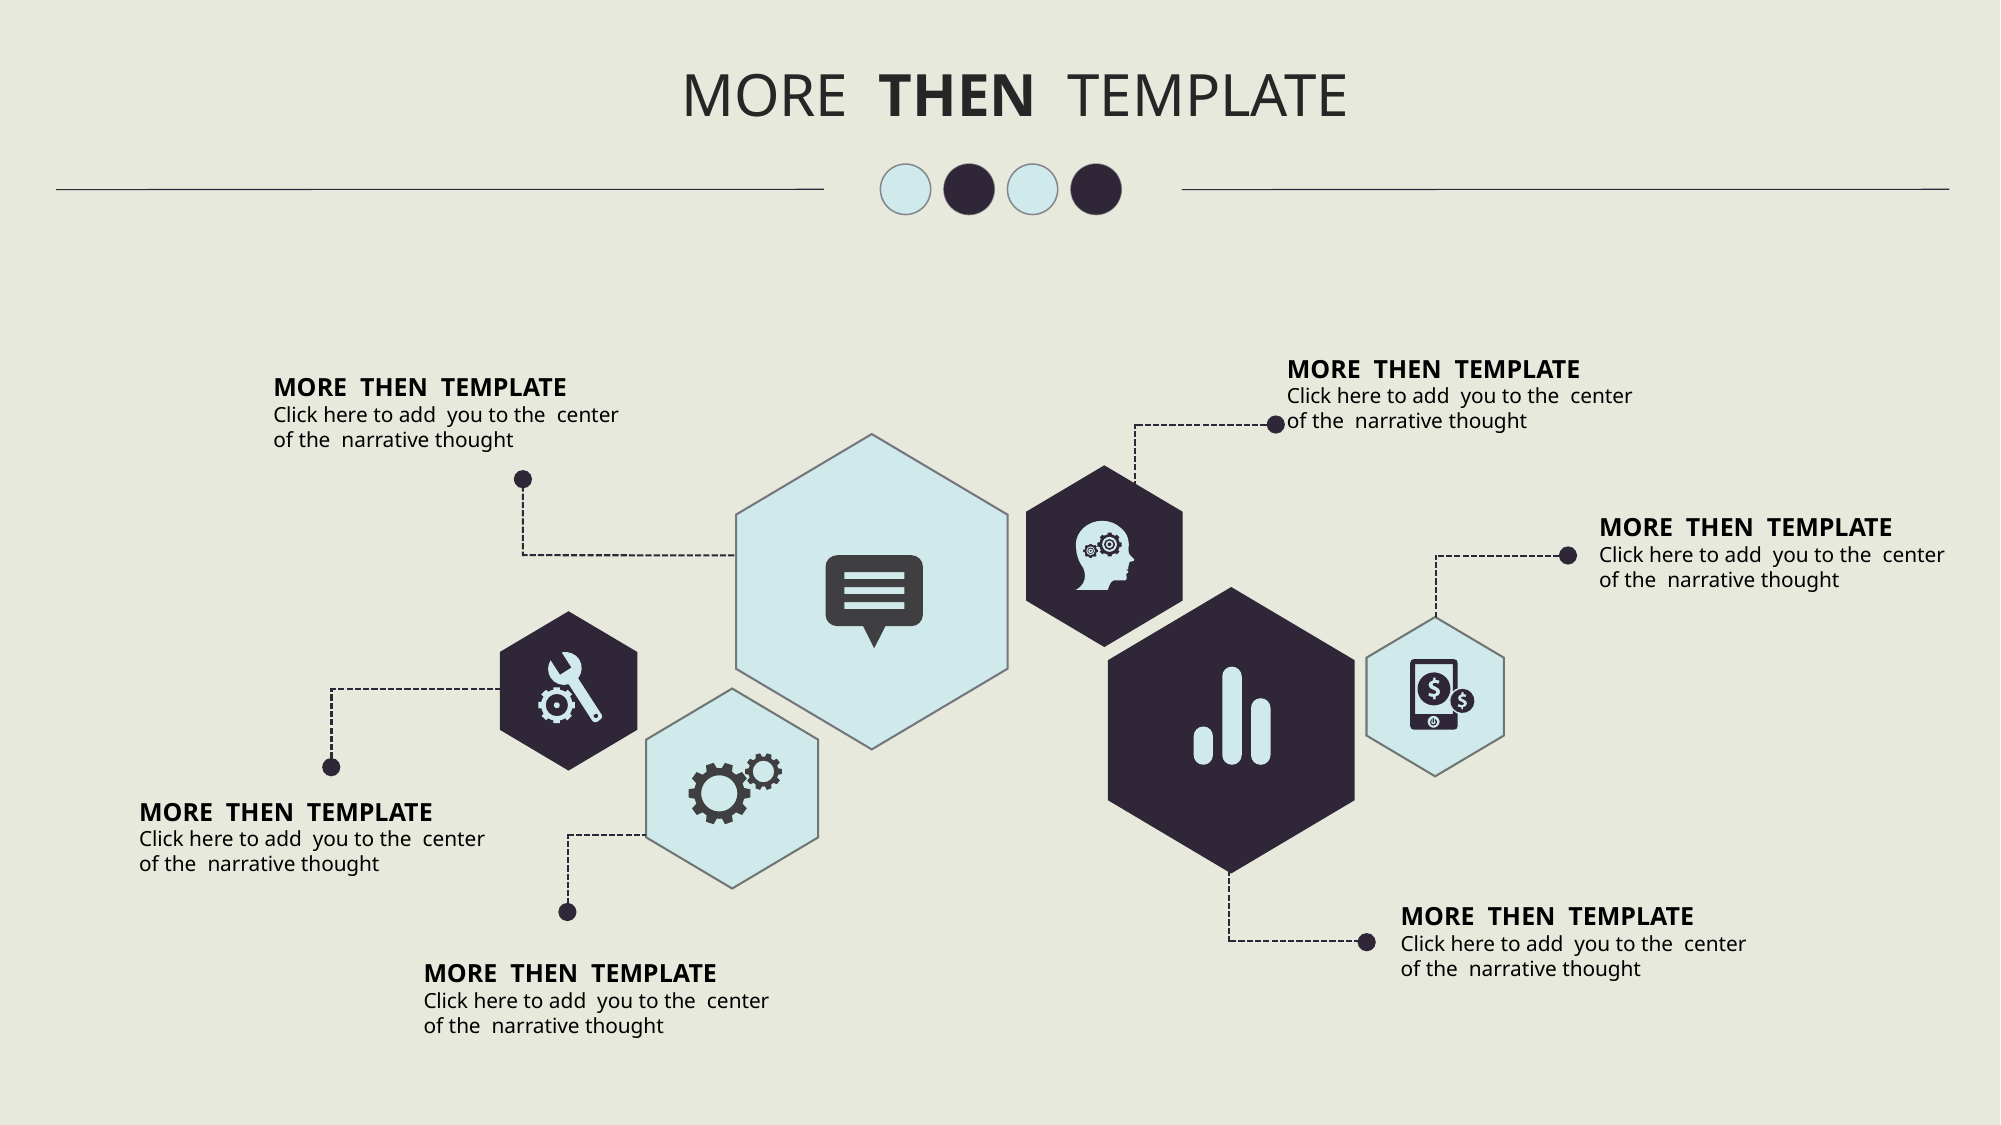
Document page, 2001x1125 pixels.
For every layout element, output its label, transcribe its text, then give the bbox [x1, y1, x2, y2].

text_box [331, 687, 568, 759]
text_box MORE THEN TEMPLATE Click here to add you to the center of the narrative thought [1584, 504, 1960, 599]
text_box [558, 904, 577, 922]
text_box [880, 163, 1122, 215]
text_box MORE THEN TEMPLATE Click here to add you to the center of the narrative thought [1385, 892, 1762, 988]
text_box [1107, 587, 1355, 869]
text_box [1228, 836, 1361, 943]
text_box [499, 611, 638, 771]
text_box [825, 554, 924, 649]
text_box [1366, 619, 1504, 777]
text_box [688, 753, 782, 825]
text_box MORE THEN TEMPLATE Click here to add you to the center of the narrative thought [258, 364, 634, 460]
text_box [1559, 546, 1578, 562]
text_box [646, 688, 819, 872]
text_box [1075, 520, 1138, 591]
text_box [1026, 465, 1183, 648]
text_box MORE THEN TEMPLATE Click here to add you to the center of the narrative thought [124, 788, 500, 884]
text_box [567, 833, 756, 905]
text_box [736, 434, 1008, 750]
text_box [1193, 666, 1271, 765]
text_box MORE THEN TEMPLATE [636, 42, 1365, 138]
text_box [1134, 424, 1267, 496]
text_box [513, 470, 533, 489]
text_box MORE THEN TEMPLATE Click here to add you to the center of the narrative thought [408, 950, 785, 1045]
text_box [1409, 658, 1476, 730]
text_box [1436, 554, 1569, 627]
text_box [538, 650, 603, 724]
text_box [1361, 933, 1376, 952]
text_box [1267, 416, 1272, 429]
text_box [322, 759, 341, 777]
text_box MORE THEN TEMPLATE Click here to add you to the center of the narrative thought [1272, 345, 1648, 441]
